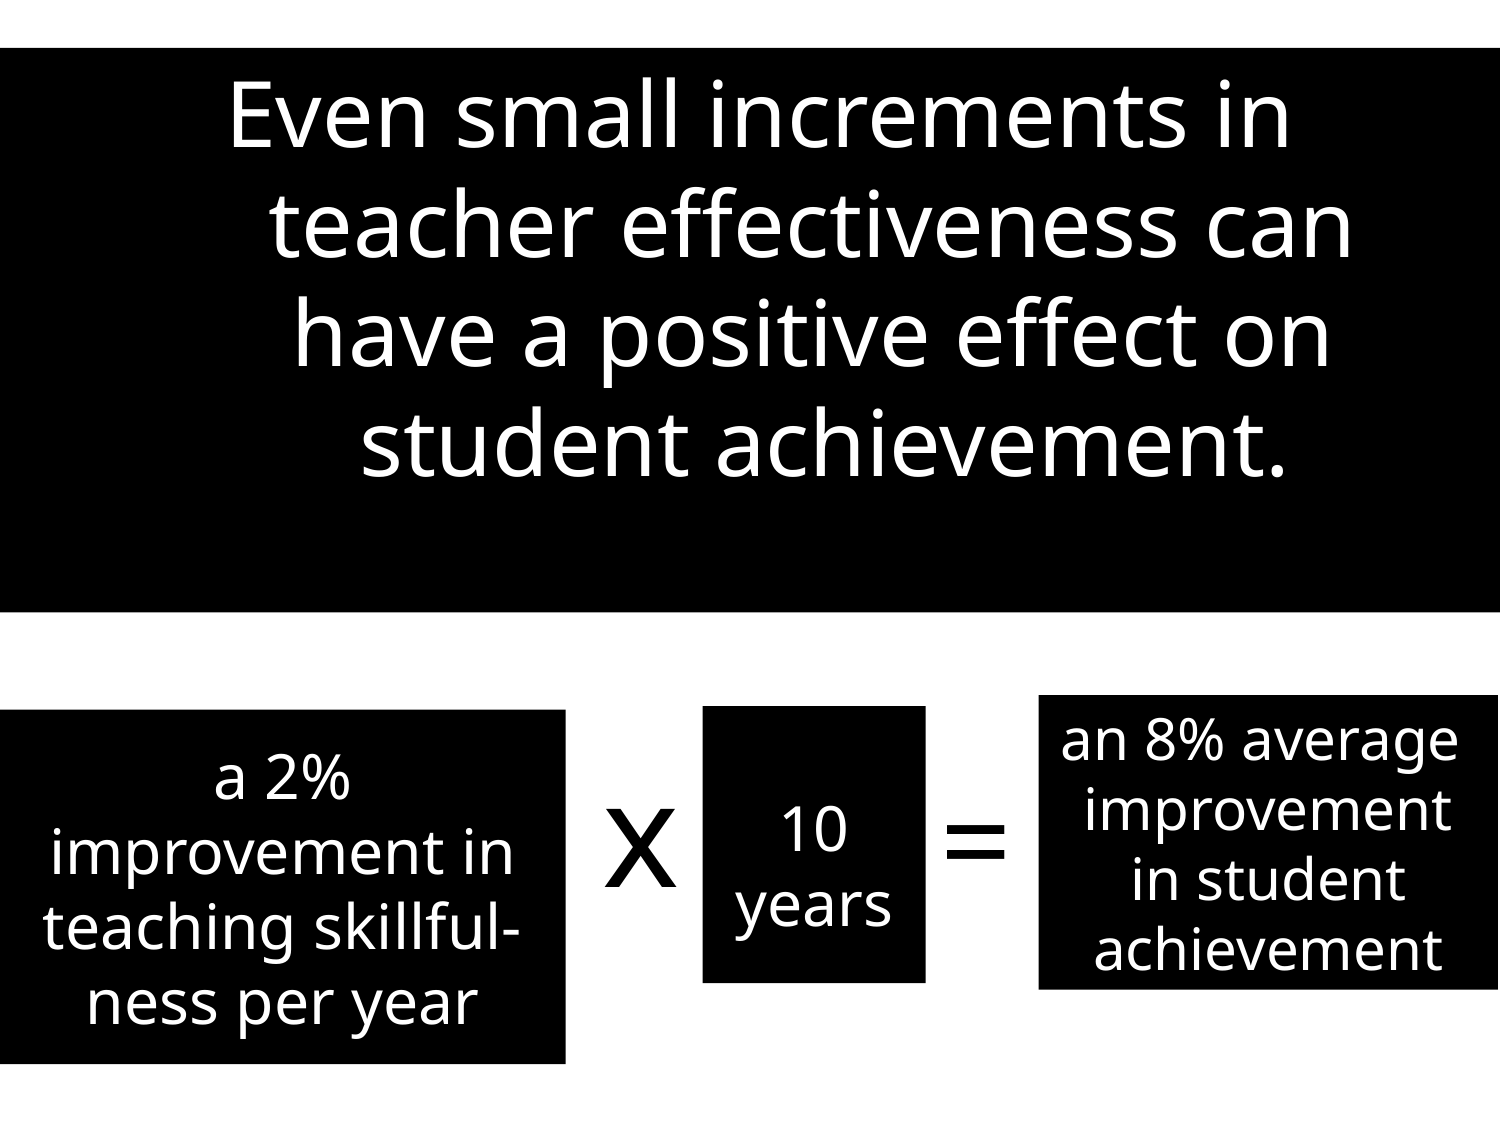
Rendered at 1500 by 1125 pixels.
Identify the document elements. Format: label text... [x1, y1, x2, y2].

text_box an 8% average improvement in student achievement [1038, 695, 1498, 990]
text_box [0, 705, 1003, 1104]
title Even small increments in teacher effectiveness can have a positive effect on student achievement. [0, 47, 1500, 613]
